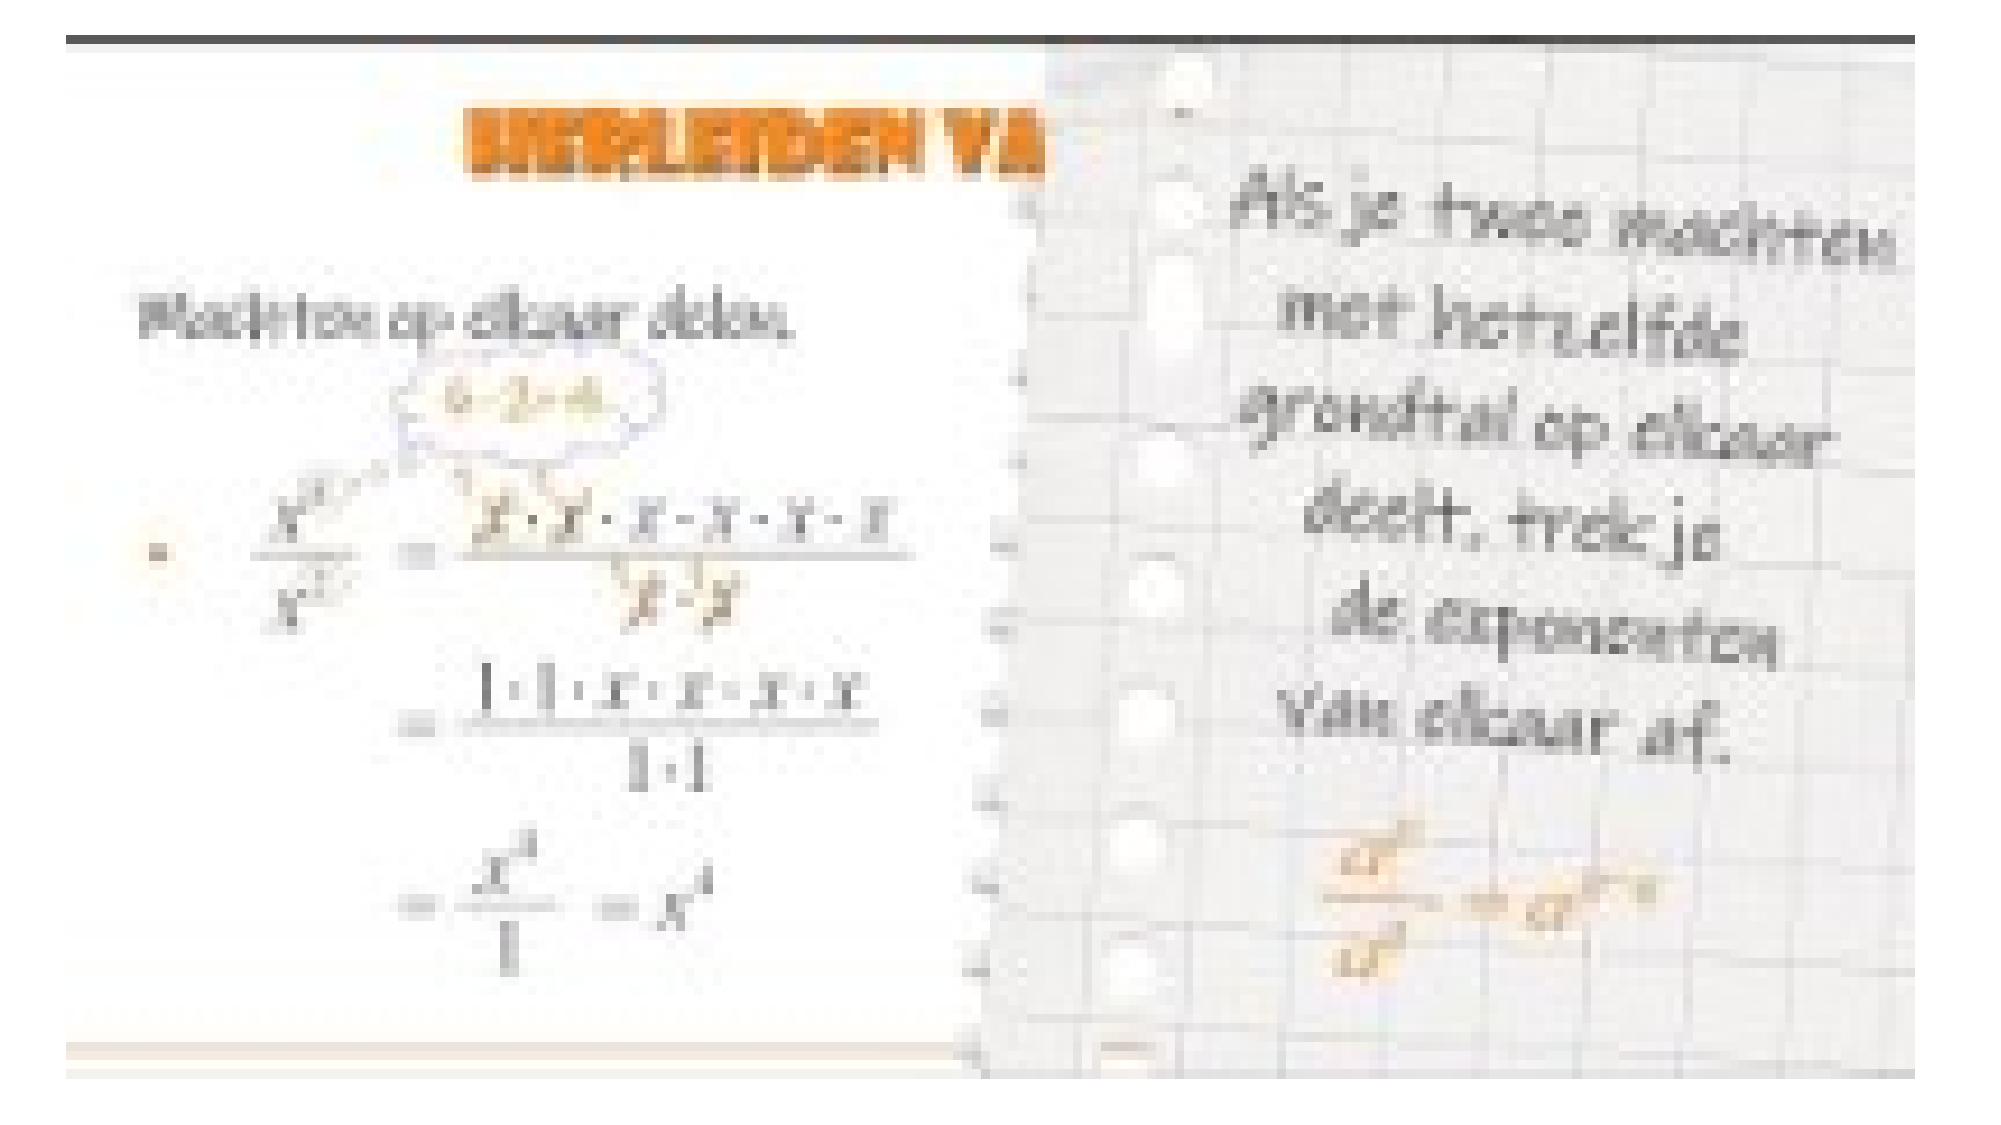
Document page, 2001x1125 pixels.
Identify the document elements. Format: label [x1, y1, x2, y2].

text_box [65, 34, 1916, 1080]
